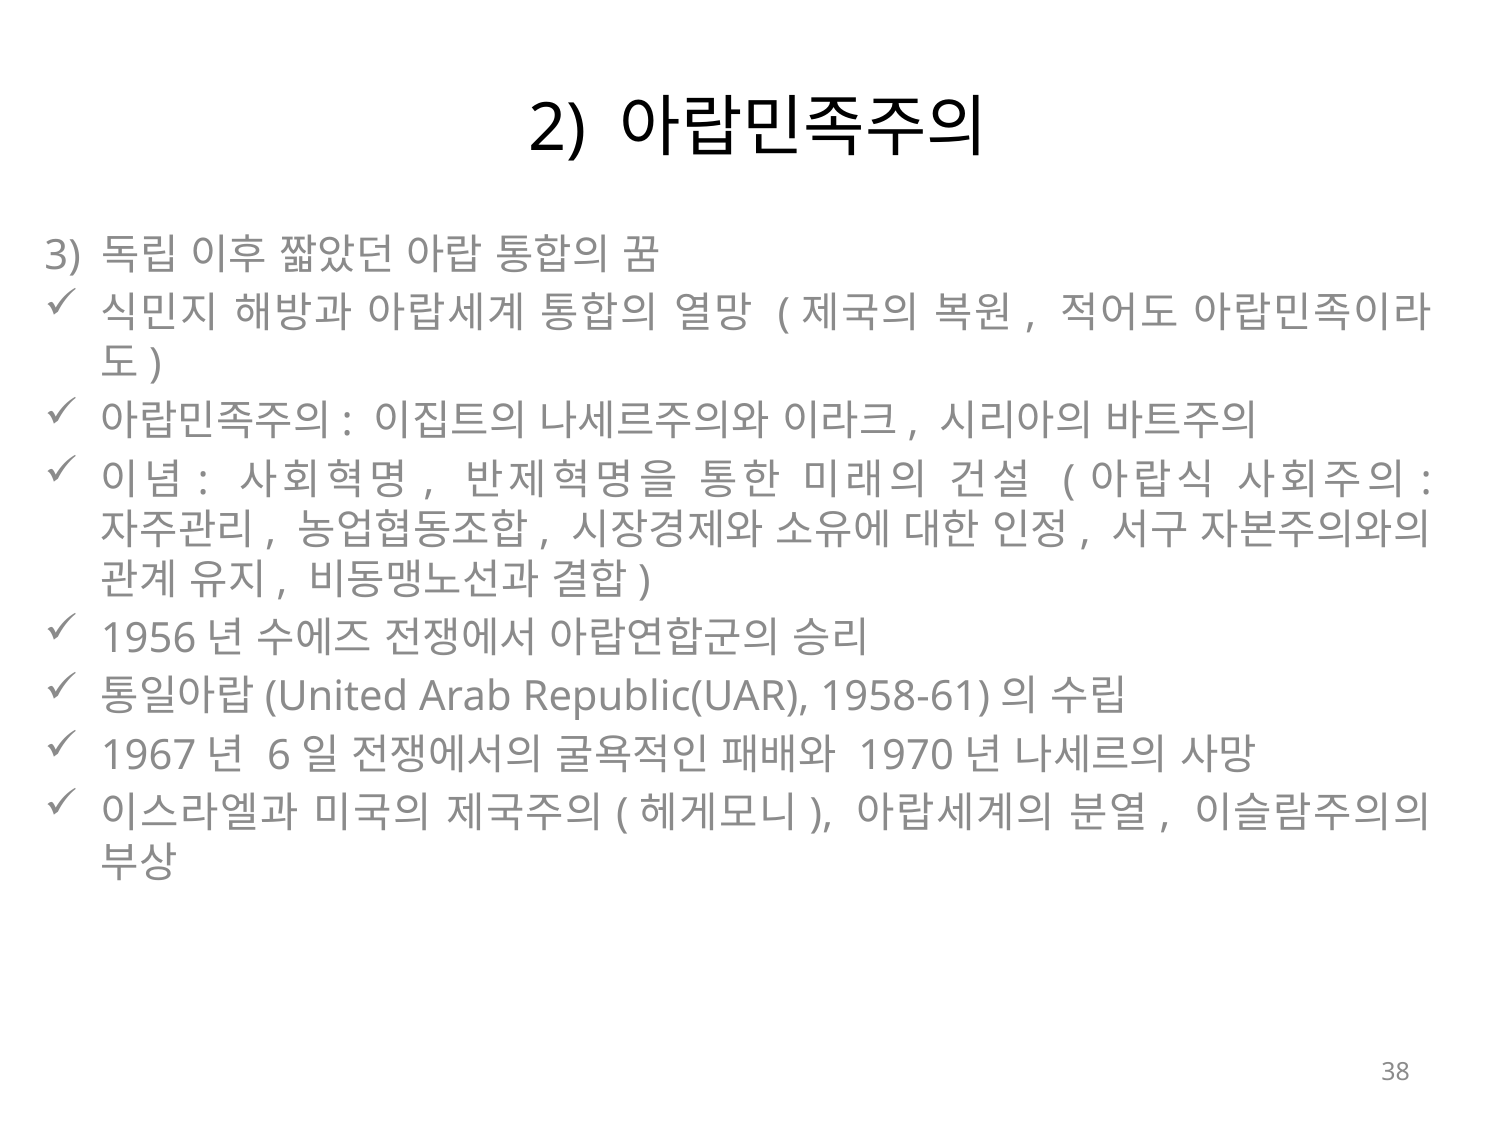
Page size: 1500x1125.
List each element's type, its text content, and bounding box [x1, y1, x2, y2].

subtitle 3) 독립 이후 짧았던 아랍 통합의 꿈 식민지 해방과 아랍세계 통합의 열망 (제국의 복원, 적어도 아랍민족이라도) 아랍민족주의: 이집트의 나세르주의와 이라크, 시리아의 바트주의 이념: 사회혁명, 반제혁명을 통한 미래의 건설 (아랍식 사회주의: 자주관리, 농업협동조합, 시장경제와 소유에 대한 인정, 서구 자본주의와의 관계 유지, 비동맹노선과 결합) 1956년 수에즈 전쟁에서 아랍연합군의 승리 통일아랍(United Arab Republic(UAR), 1958-61)의 수립 1967년 6일 전쟁에서의 굴욕적인 패배와 1970년 나세르의 사망 이스라엘과 미국의 제국주의(헤게모니), 아랍세계의 분열, 이슬람주의의 부상 [29, 219, 1447, 1000]
slide_number 38 [1074, 1042, 1425, 1103]
title 2) 아랍민족주의 [112, 101, 1388, 197]
